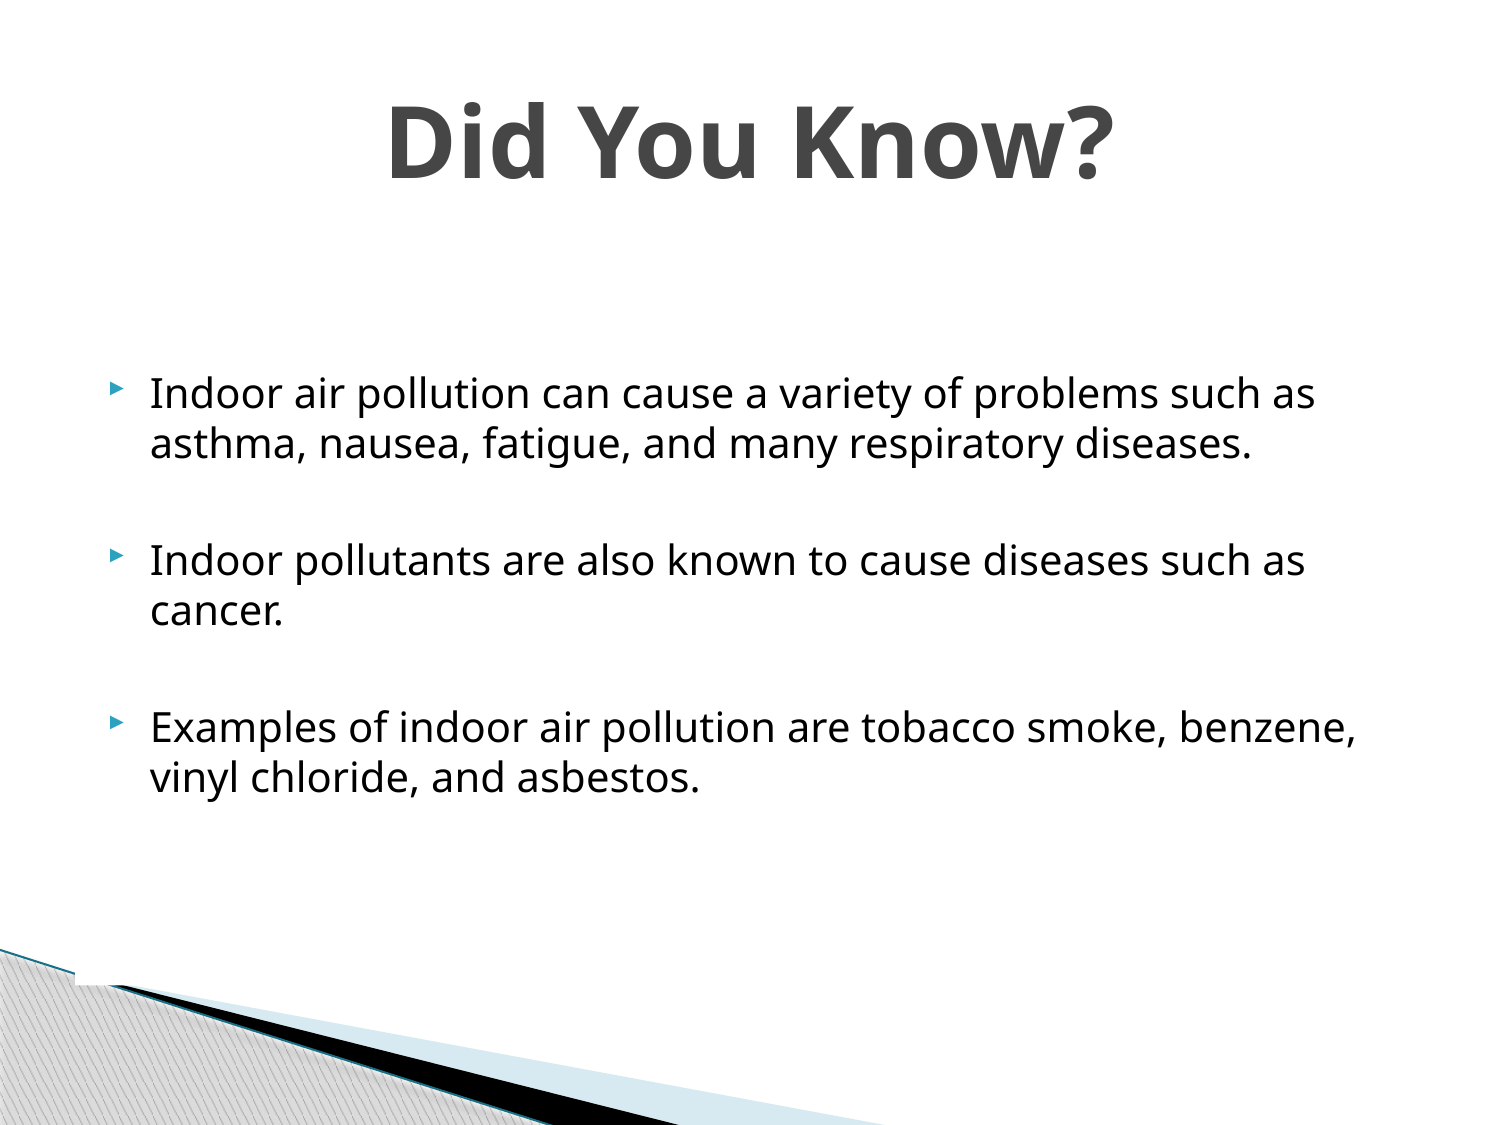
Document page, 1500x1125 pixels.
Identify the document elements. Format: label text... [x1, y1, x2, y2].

list Indoor air pollution can cause a variety of problems such as asthma, nausea, fatigue, and many respiratory diseases. Indoor pollutants are also known to cause diseases such as cancer. Examples of indoor air pollution are tobacco smoke, benzene, vinyl chloride, and asbestos. [75, 243, 1425, 986]
title Did You Know? [75, 45, 1425, 233]
